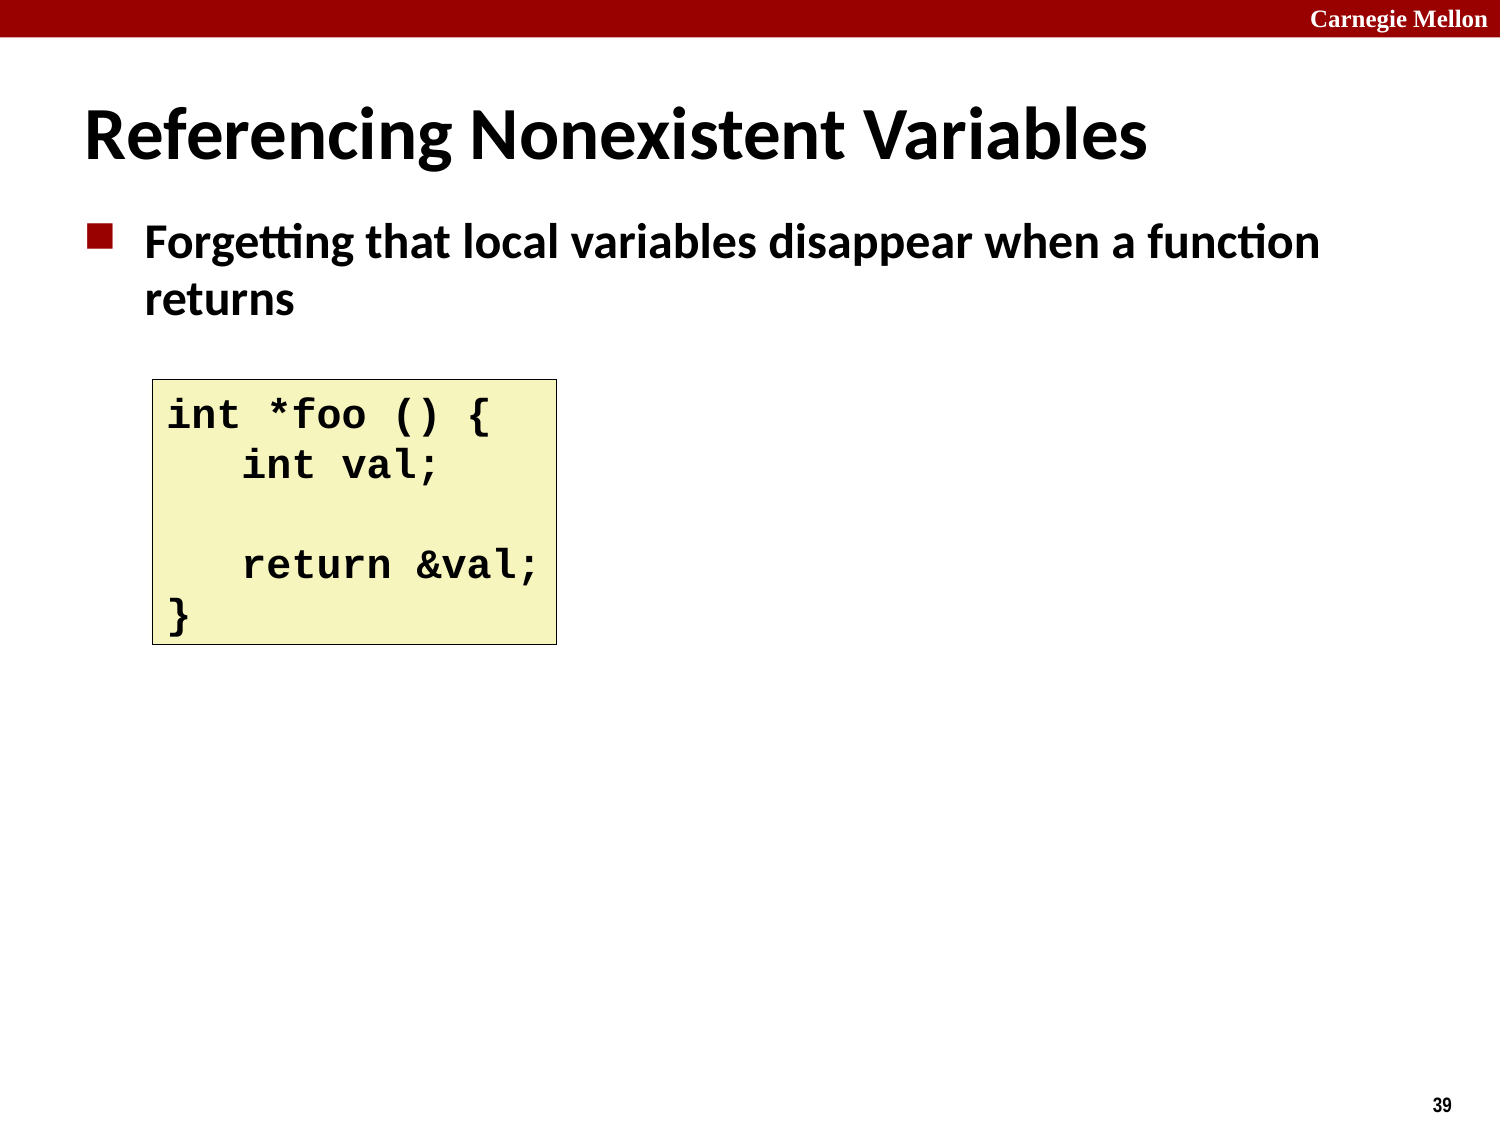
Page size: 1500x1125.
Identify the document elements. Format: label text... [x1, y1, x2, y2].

text_box int *foo () { int val; return &val; } [151, 379, 557, 645]
list Forgetting that local variables disappear when a function returns [73, 205, 1437, 1063]
title Referencing Nonexistent Variables [69, 71, 1500, 201]
